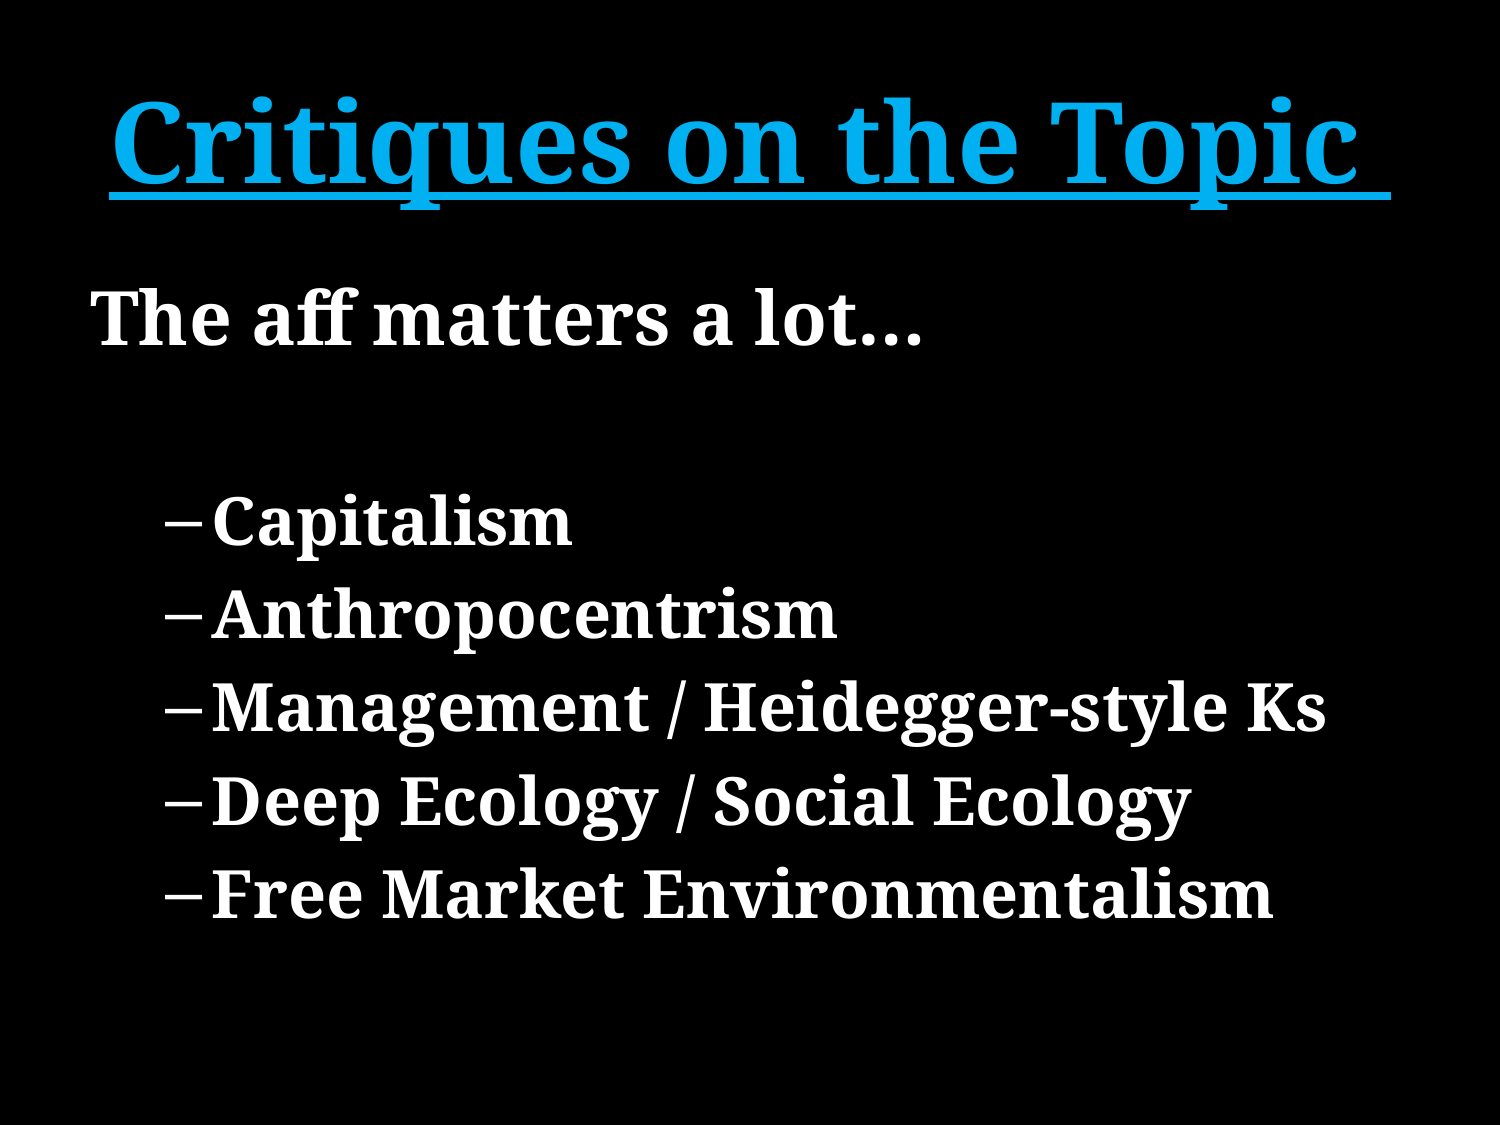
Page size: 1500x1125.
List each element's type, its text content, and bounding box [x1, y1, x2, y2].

list The aff matters a lot… Capitalism Anthropocentrism Management / Heidegger-style Ks Deep Ecology / Social Ecology Free Market Environmentalism [75, 262, 1425, 1005]
title Critiques on the Topic [75, 45, 1425, 233]
